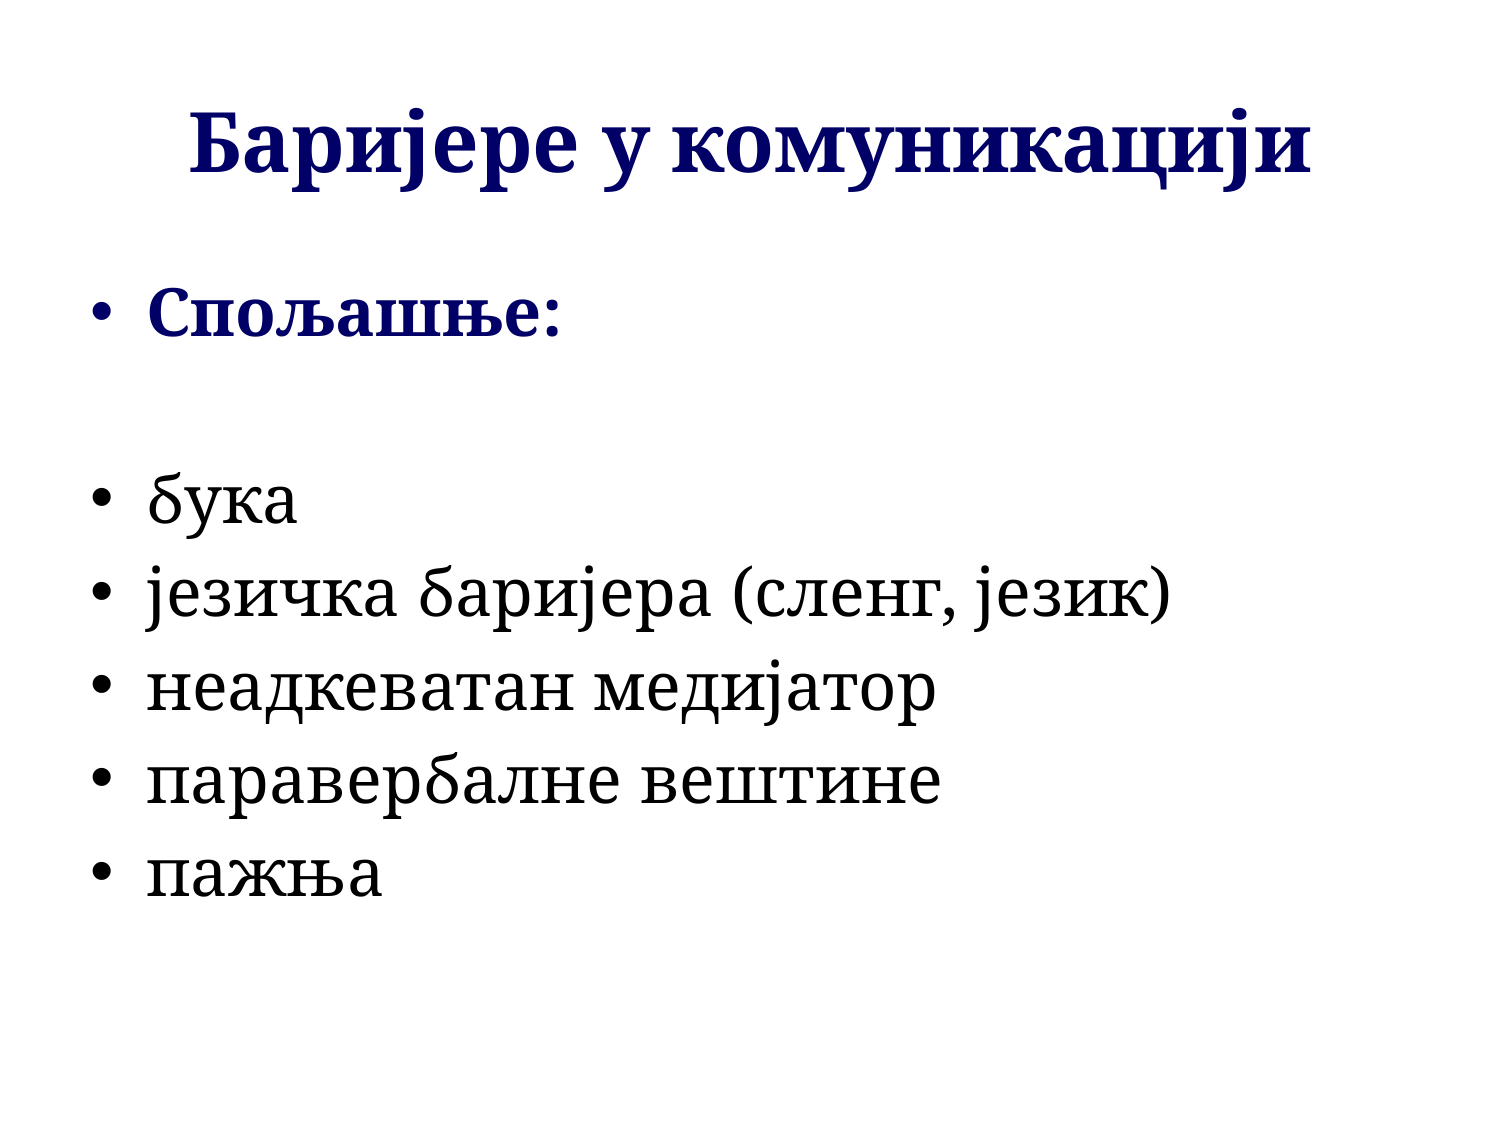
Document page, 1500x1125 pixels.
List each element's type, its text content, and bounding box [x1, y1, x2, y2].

title Баријере у комуникацији [75, 45, 1425, 233]
list Спољашње: бука језичка баријера (сленг, језик) неадкеватан медијатор паравербалне вештине пажња [75, 262, 1425, 1005]
